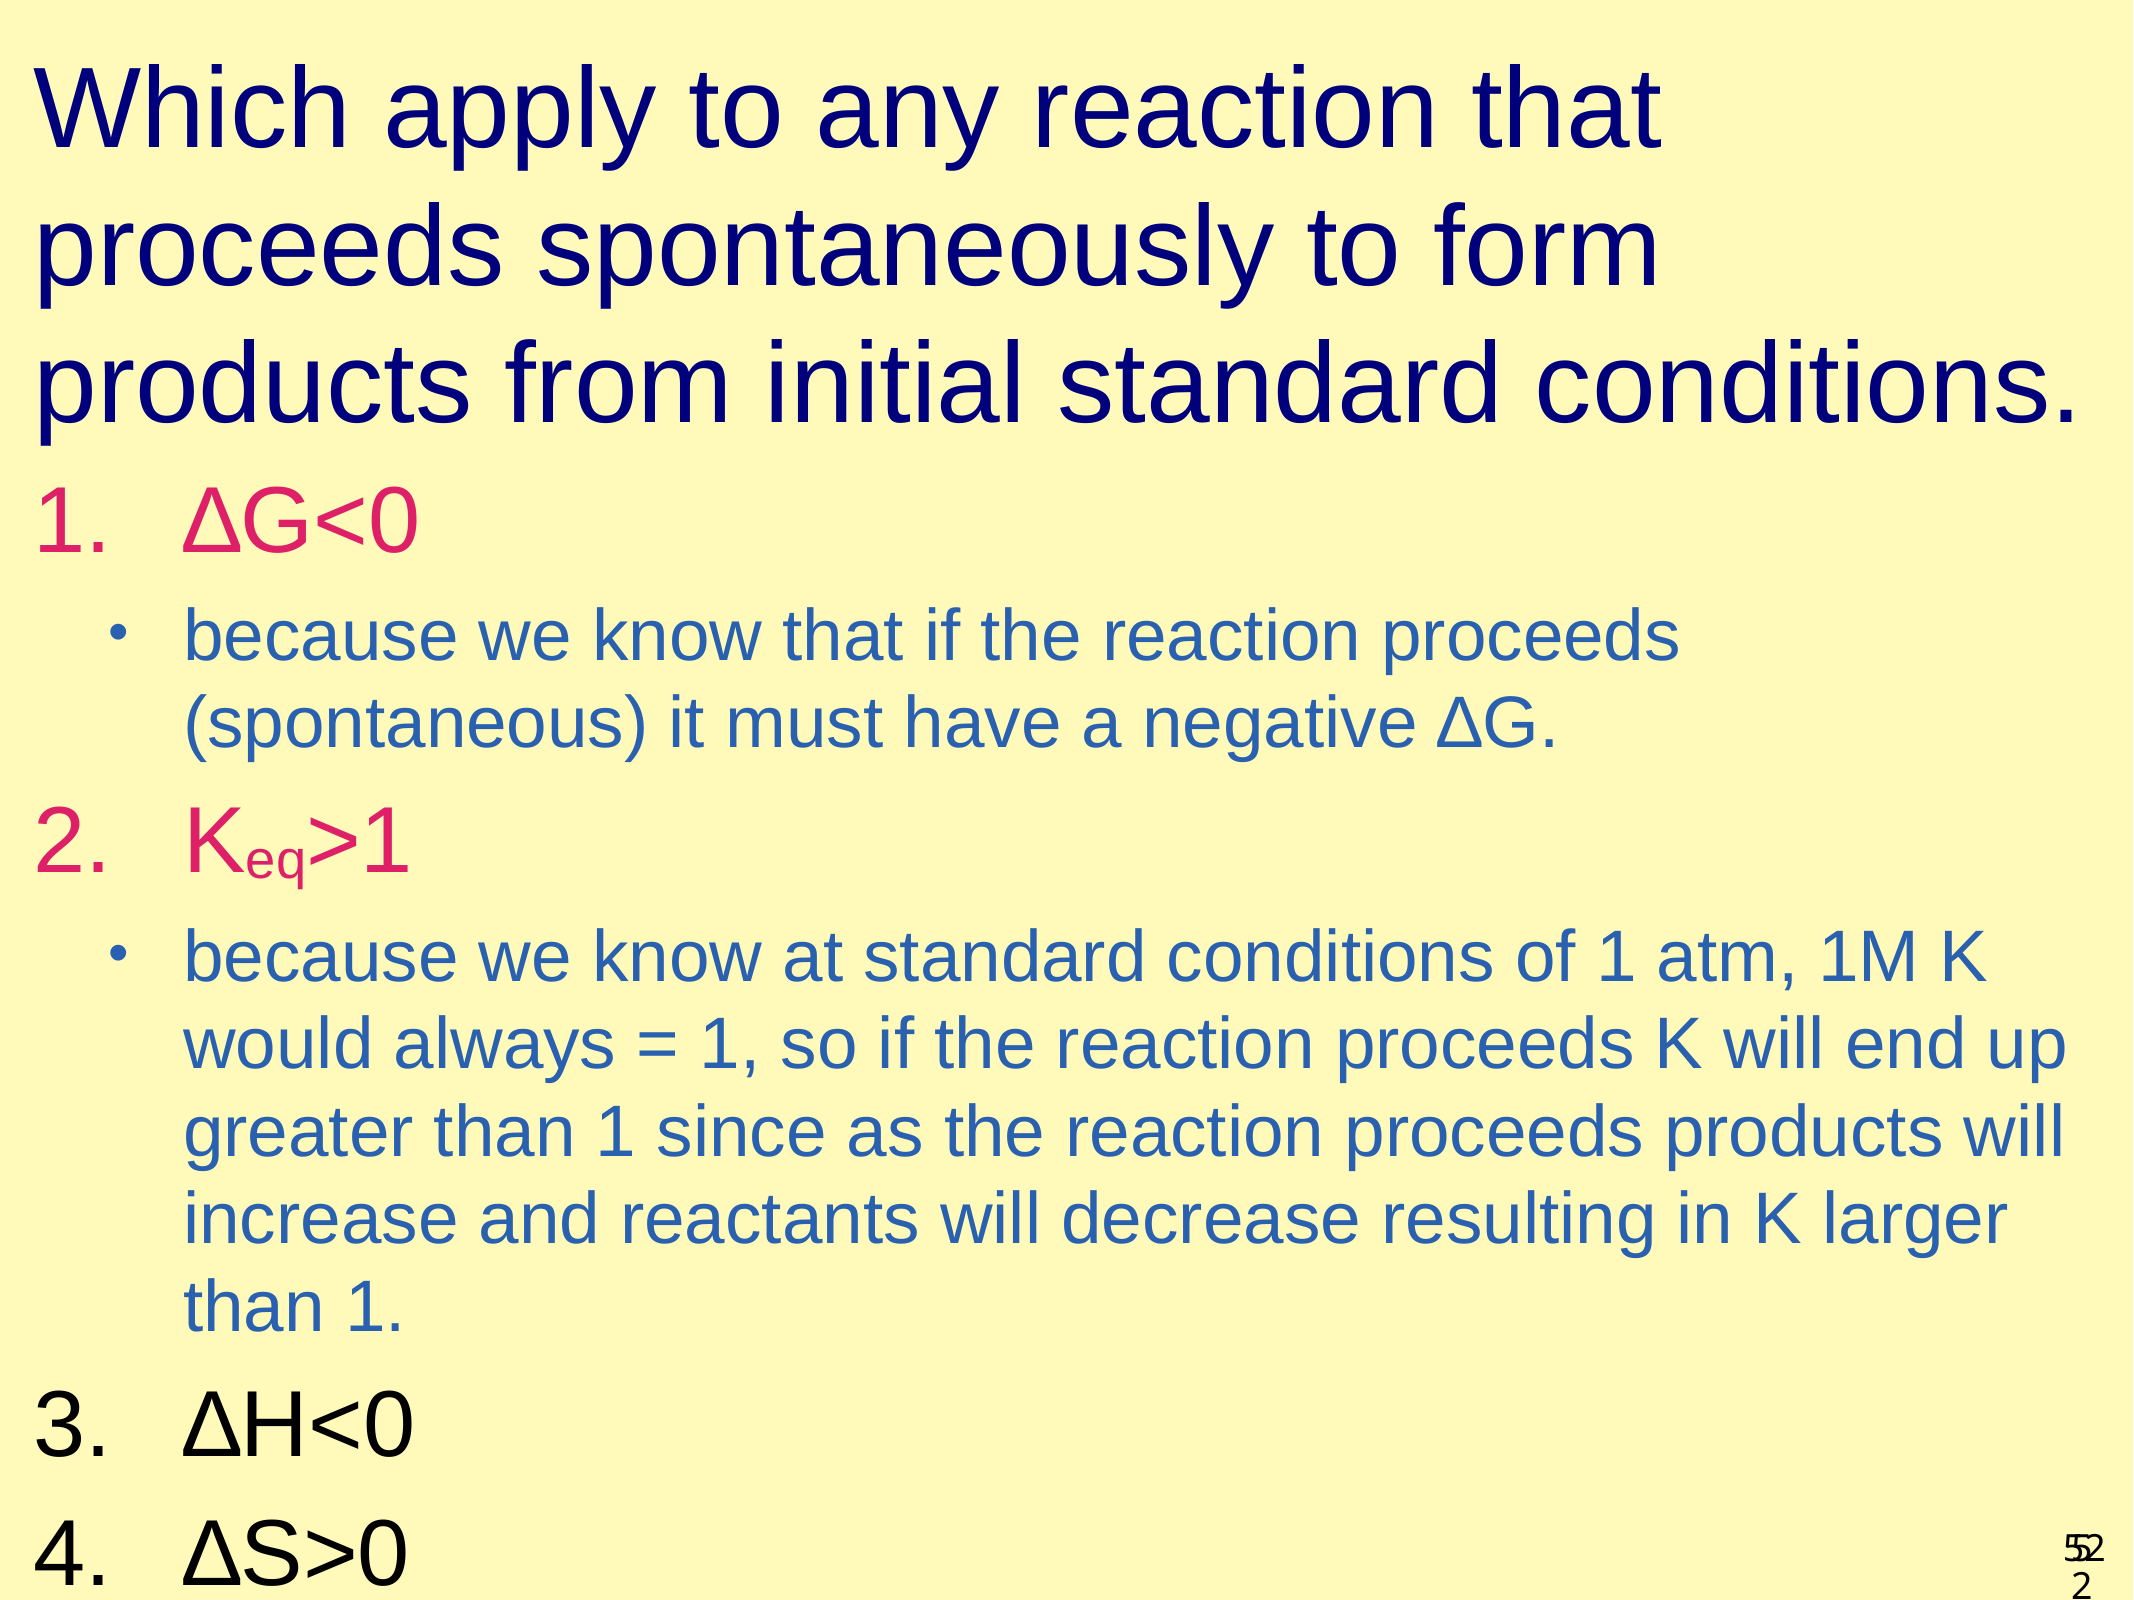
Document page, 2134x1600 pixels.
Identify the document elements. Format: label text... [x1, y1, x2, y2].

text_box 52 [2056, 1516, 2113, 1578]
list ∆G<0 because we know that if the reaction proceeds (spontaneous) it must have a negative ∆G. Keq>1 because we know at standard conditions of 1 atm, 1M K would always = 1, so if the reaction proceeds K will end up greater than 1 since as the reaction proceeds products will increase and reactants will decrease resulting in K larger than 1. ∆H<0 ∆S>0 [32, 457, 2116, 1578]
title Which apply to any reaction that proceeds spontaneously to form products from initial standard conditions. [32, 32, 2116, 457]
